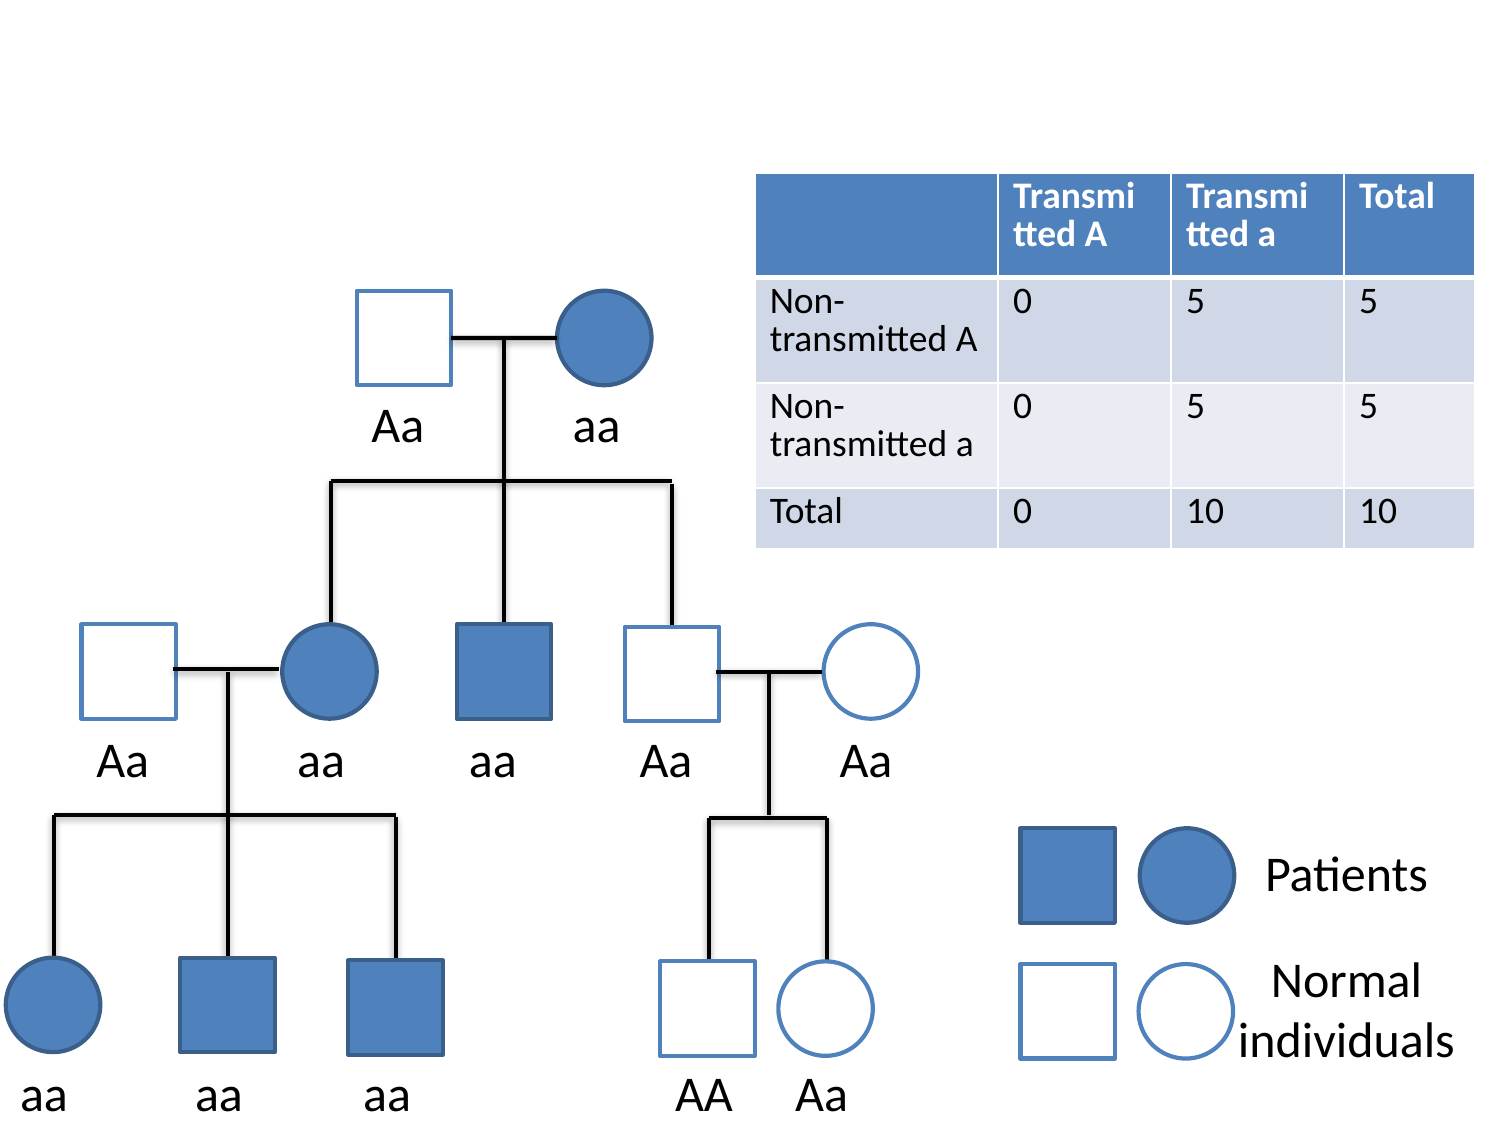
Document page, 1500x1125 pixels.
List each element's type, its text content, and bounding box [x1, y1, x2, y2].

text_box aa [348, 1054, 443, 1125]
table_cell 5 [1172, 384, 1343, 487]
table_cell 0 [999, 384, 1170, 487]
text_box AA [660, 1054, 755, 1125]
text_box [1018, 962, 1117, 1061]
table_cell Total [756, 489, 997, 548]
table_cell 10 [1345, 489, 1474, 548]
table_header Transmitted a [1172, 174, 1343, 275]
text_box [280, 622, 379, 720]
text_box [355, 289, 453, 387]
table_header Transmitted A [999, 174, 1170, 275]
table_cell 10 [1172, 489, 1343, 548]
text_box aa [454, 720, 549, 795]
text_box Aa [780, 1054, 875, 1125]
table_header [756, 174, 997, 275]
table_cell Non-transmitted a [756, 384, 997, 487]
text_box [1137, 826, 1224, 925]
text_box aa [557, 385, 653, 460]
text_box Patients [1222, 834, 1471, 909]
text_box [1018, 826, 1117, 925]
table_cell 0 [999, 280, 1170, 382]
text_box Aa [624, 720, 720, 795]
table_cell 5 [1172, 280, 1343, 382]
text_box [555, 288, 654, 385]
text_box [178, 956, 277, 1054]
table_cell 5 [1345, 384, 1474, 487]
text_box [3, 955, 103, 1054]
text_box Aa [81, 720, 176, 795]
table_cell 0 [999, 489, 1170, 548]
text_box [79, 622, 178, 721]
table_cell Non-transmitted A [756, 280, 997, 382]
text_box [776, 959, 875, 1054]
table_cell 5 [1345, 280, 1474, 382]
text_box Normal individuals [1222, 940, 1471, 1076]
text_box aa [180, 1054, 275, 1125]
text_box [658, 959, 757, 1058]
text_box Aa [824, 720, 920, 795]
text_box [623, 625, 721, 723]
text_box [455, 622, 553, 721]
text_box [1136, 961, 1222, 1061]
text_box [346, 958, 445, 1057]
text_box [821, 622, 921, 720]
text_box aa [282, 720, 377, 795]
text_box aa [5, 1054, 100, 1125]
table_header Total [1345, 174, 1474, 275]
text_box Aa [356, 385, 452, 460]
